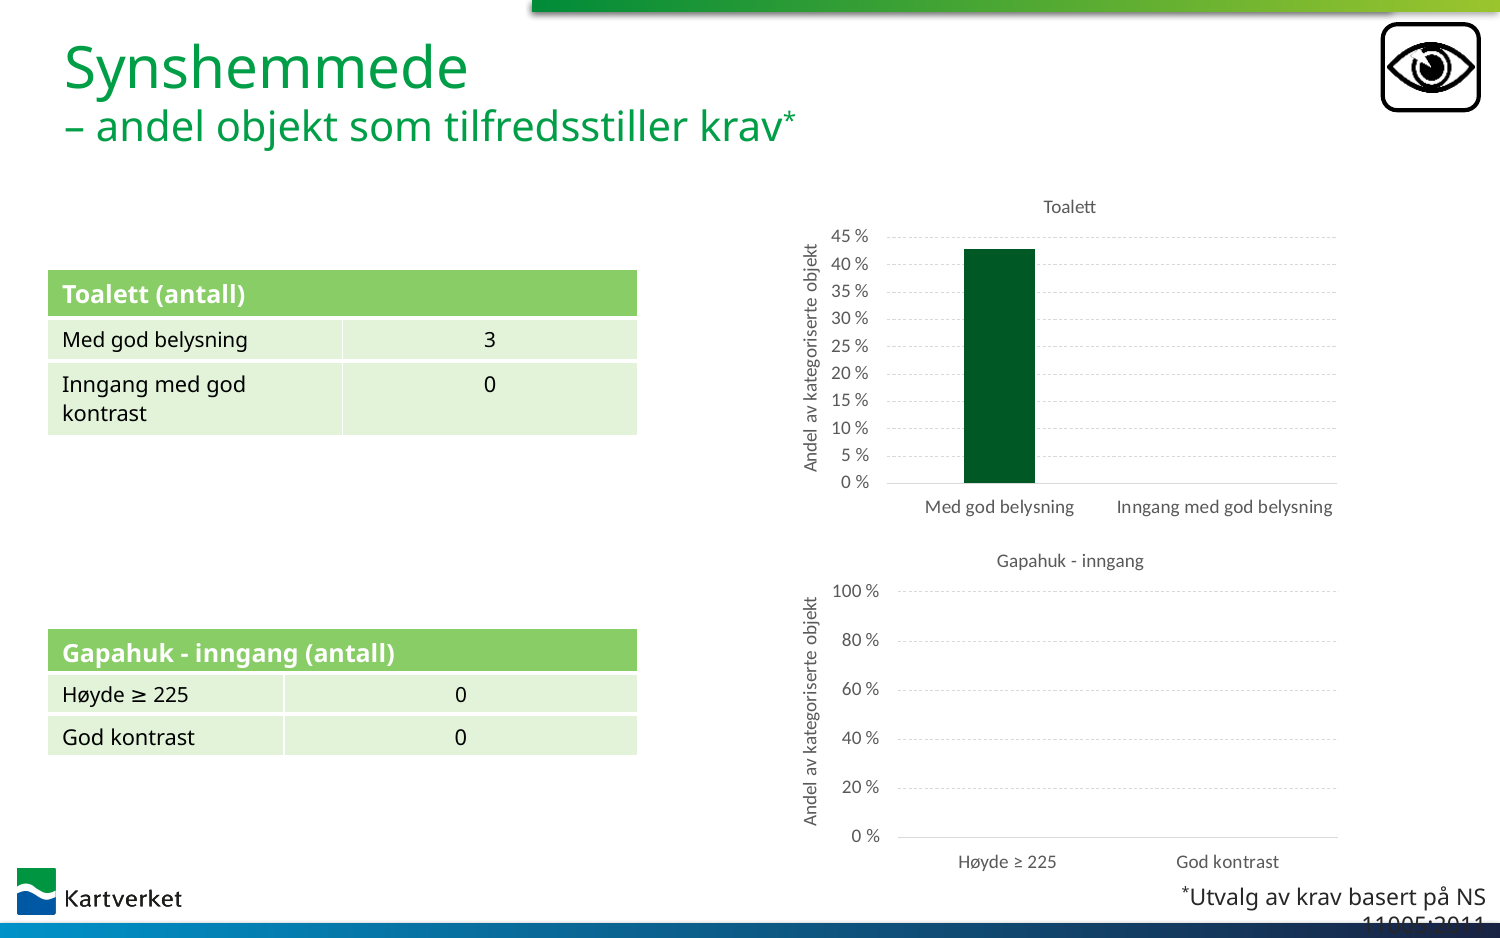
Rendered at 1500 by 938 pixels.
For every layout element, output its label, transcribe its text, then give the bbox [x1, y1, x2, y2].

table_cell 0 [285, 675, 637, 712]
table_cell 0 [343, 363, 637, 435]
table_header Gapahuk - inngang (antall) [48, 629, 637, 671]
table_cell 0 [285, 716, 637, 755]
table_header Toalett (antall) [48, 270, 637, 316]
picture [791, 187, 1348, 526]
text_box Synshemmede – andel objekt som tilfredsstiller krav* [49, 24, 1431, 158]
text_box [1382, 24, 1480, 111]
table_cell 3 [343, 320, 637, 359]
table_cell God kontrast [48, 716, 283, 755]
text_box *Utvalg av krav basert på NS 11005:2011 [1068, 873, 1500, 938]
table_cell Høyde ≥ 225 [48, 675, 283, 712]
picture [791, 541, 1349, 880]
table_cell Med god belysning [48, 320, 342, 359]
table_cell Inngang med god kontrast [48, 363, 342, 435]
